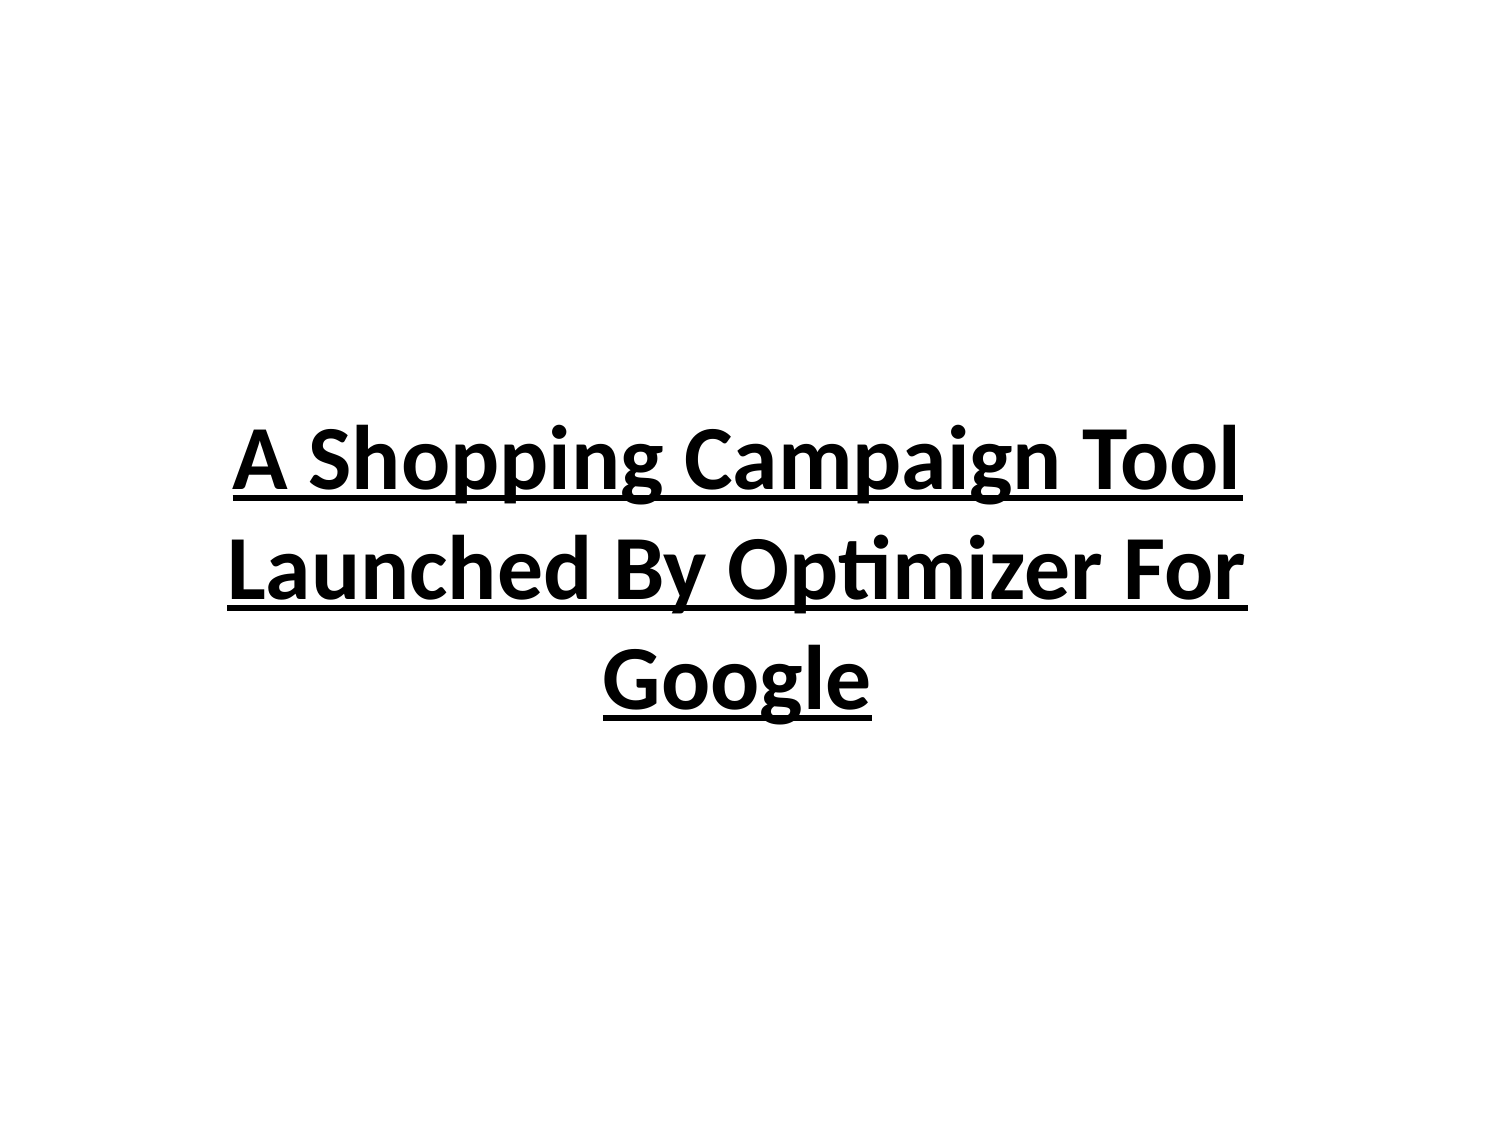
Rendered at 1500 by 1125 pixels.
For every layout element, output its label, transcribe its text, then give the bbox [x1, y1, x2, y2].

title A Shopping Campaign Tool Launched By Optimizer For Google [99, 375, 1375, 750]
